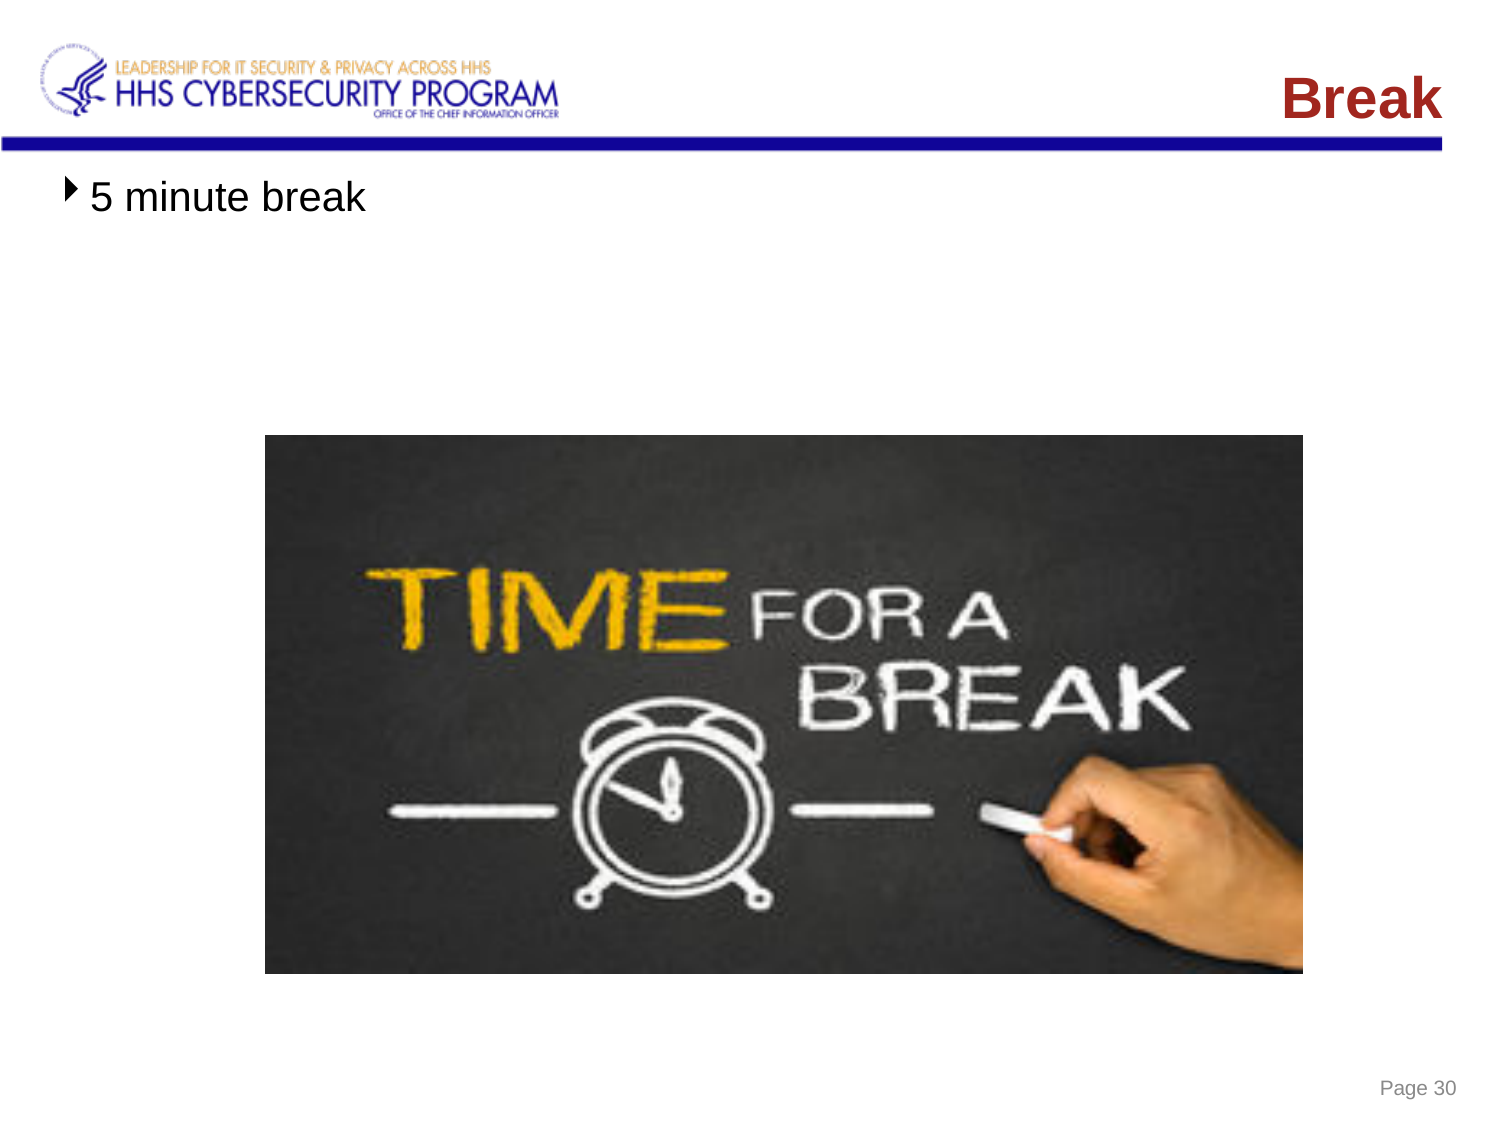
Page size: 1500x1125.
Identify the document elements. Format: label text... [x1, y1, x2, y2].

title Break [724, 62, 1459, 138]
picture [0, 0, 1443, 234]
slide_number Page 30 [1121, 1065, 1472, 1110]
list 5 minute break [37, 162, 1438, 926]
picture [265, 435, 1304, 974]
